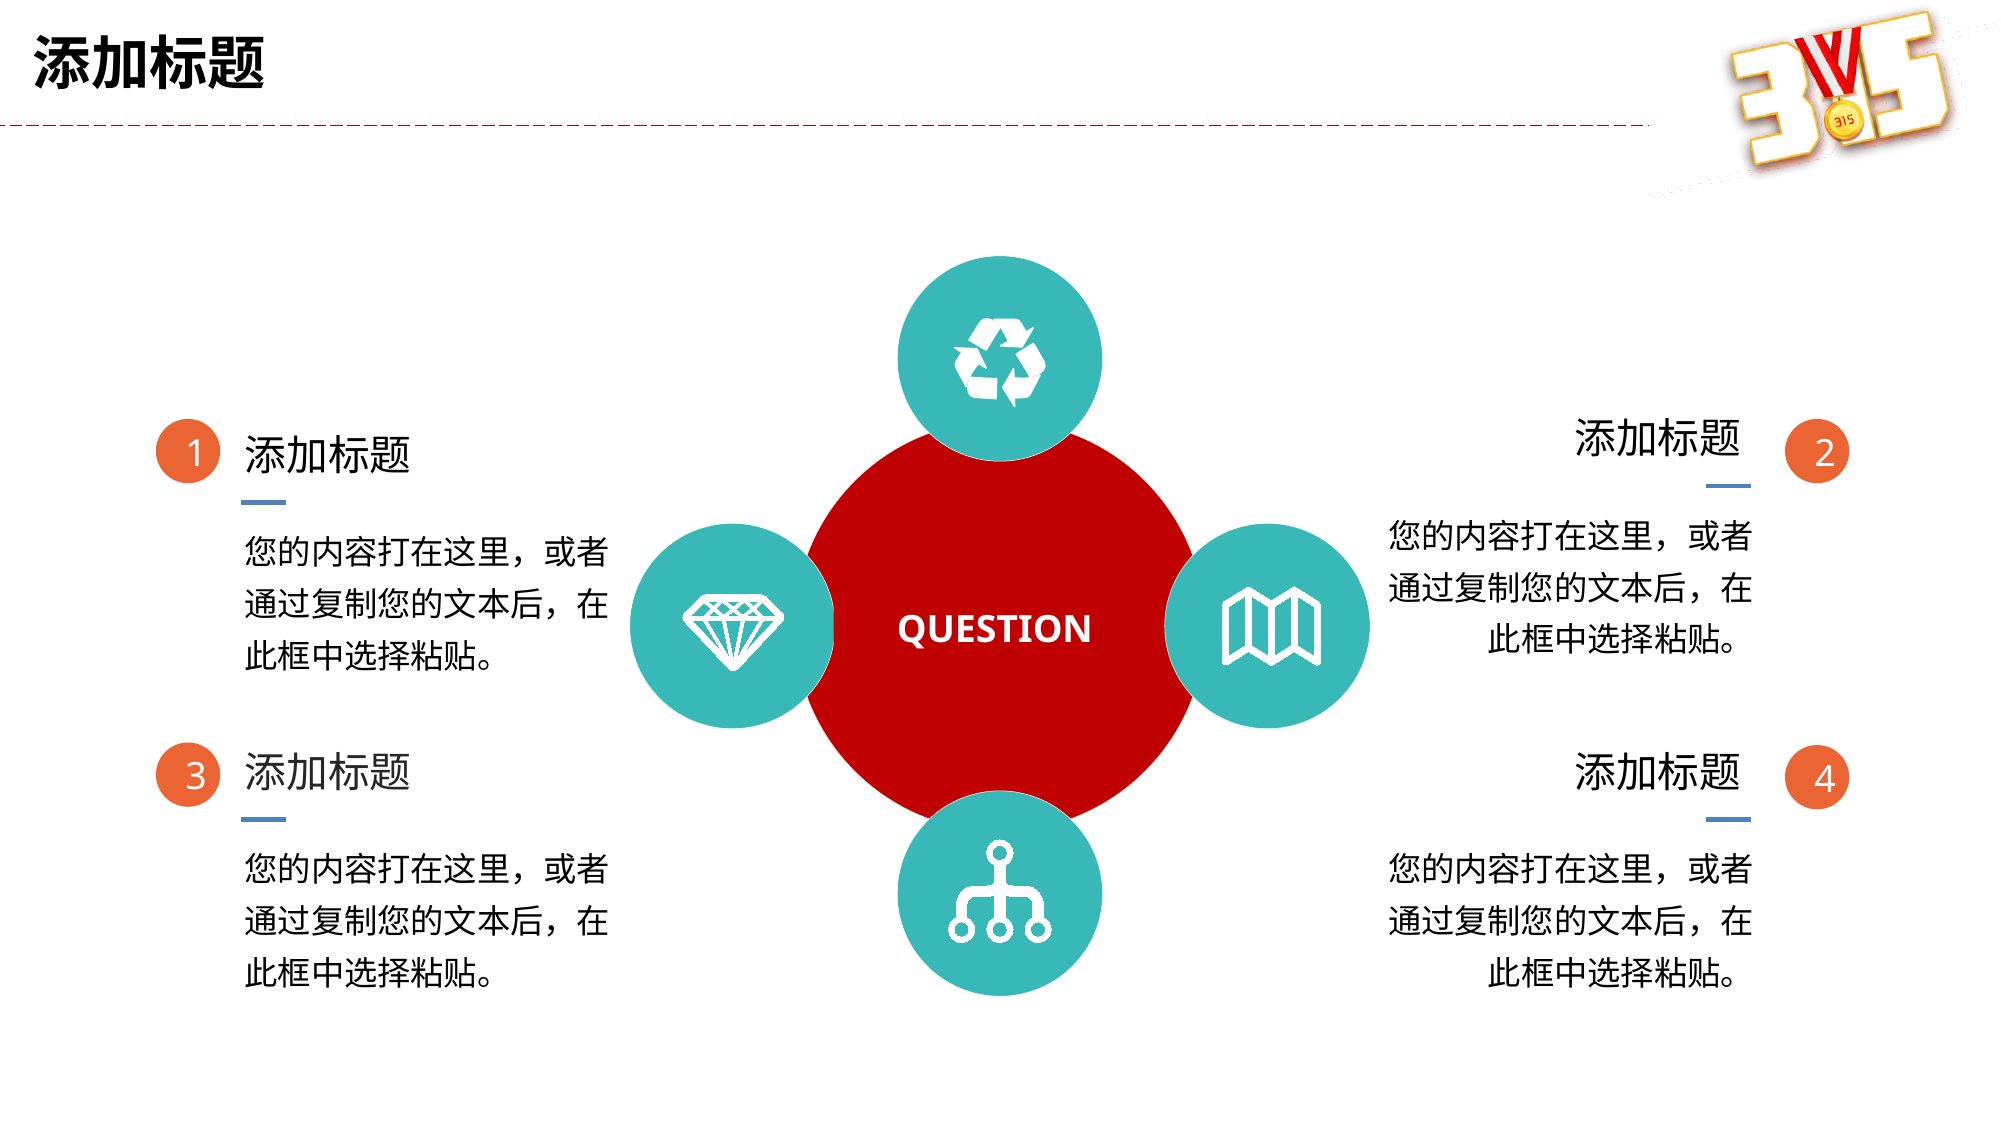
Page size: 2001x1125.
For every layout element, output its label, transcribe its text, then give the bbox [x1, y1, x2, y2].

text_box [948, 839, 1052, 943]
text_box 添加标题 [1527, 402, 1789, 473]
text_box [1222, 586, 1321, 666]
text_box 您的内容打在这里，或者通过复制您的文本后，在此框中选择粘贴。 [224, 509, 661, 685]
text_box [1002, 343, 1045, 407]
text_box 4 [1789, 742, 1852, 812]
text_box [806, 432, 1194, 820]
text_box 3 [153, 740, 223, 809]
text_box [0, 0, 2000, 1125]
text_box 添加标题 [224, 735, 480, 806]
text_box 1 [153, 416, 223, 486]
text_box 您的内容打在这里，或者通过复制您的文本后，在此框中选择粘贴。 [1337, 493, 1774, 669]
text_box 添加标题 [1527, 735, 1789, 806]
text_box [682, 594, 784, 671]
text_box [895, 788, 1105, 999]
text_box [645, 521, 833, 731]
text_box [968, 318, 1034, 351]
text_box [954, 347, 997, 399]
text_box 添加标题 [224, 418, 480, 489]
text_box 您的内容打在这里，或者通过复制您的文本后，在此框中选择粘贴。 [224, 826, 661, 1003]
text_box 您的内容打在这里，或者通过复制您的文本后，在此框中选择粘贴。 [1337, 826, 1774, 1003]
text_box [895, 253, 1105, 464]
text_box 2 [1782, 416, 1852, 486]
text_box QUESTION [833, 594, 1157, 660]
text_box [1162, 521, 1373, 731]
